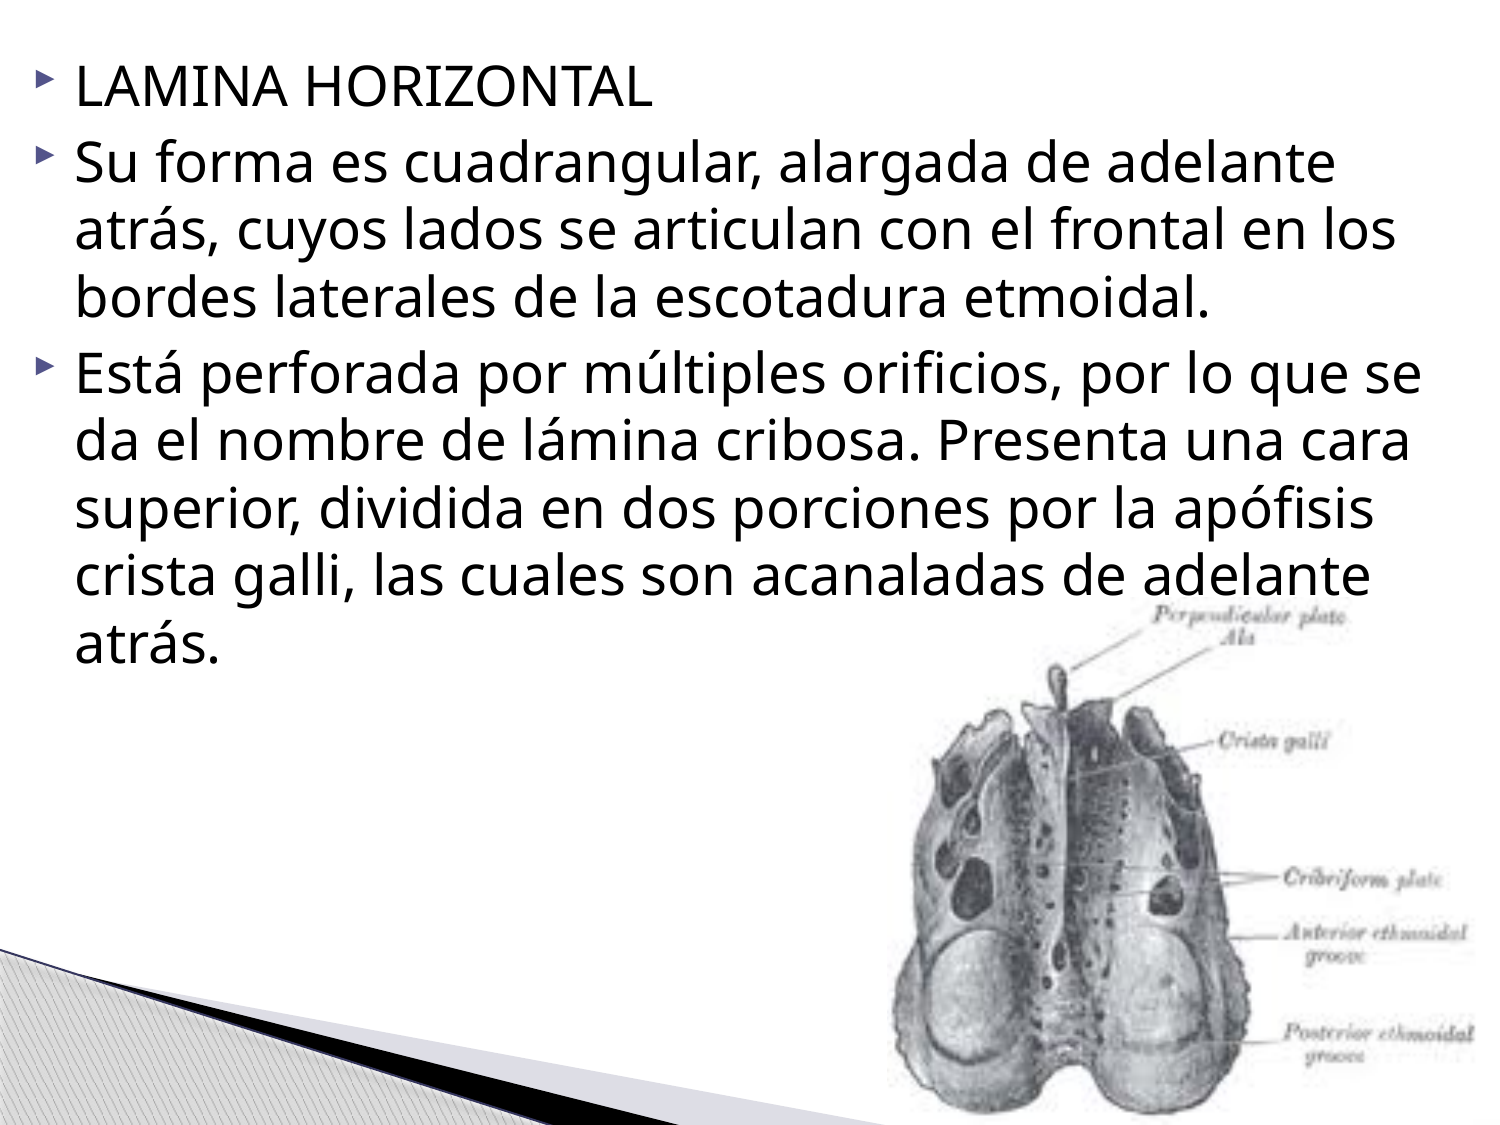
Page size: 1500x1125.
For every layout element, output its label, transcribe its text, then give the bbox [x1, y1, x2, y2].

picture [886, 597, 1500, 1125]
list LAMINA HORIZONTAL Su forma es cuadrangular, alargada de adelante atrás, cuyos lados se articulan con el frontal en los bordes laterales de la escotadura etmoidal. Está perforada por múltiples orificios, por lo que se da el nombre de lámina cribosa. Presenta una cara superior, dividida en dos porciones por la apófisis crista galli, las cuales son acanaladas de adelante atrás. [0, 42, 1500, 1059]
